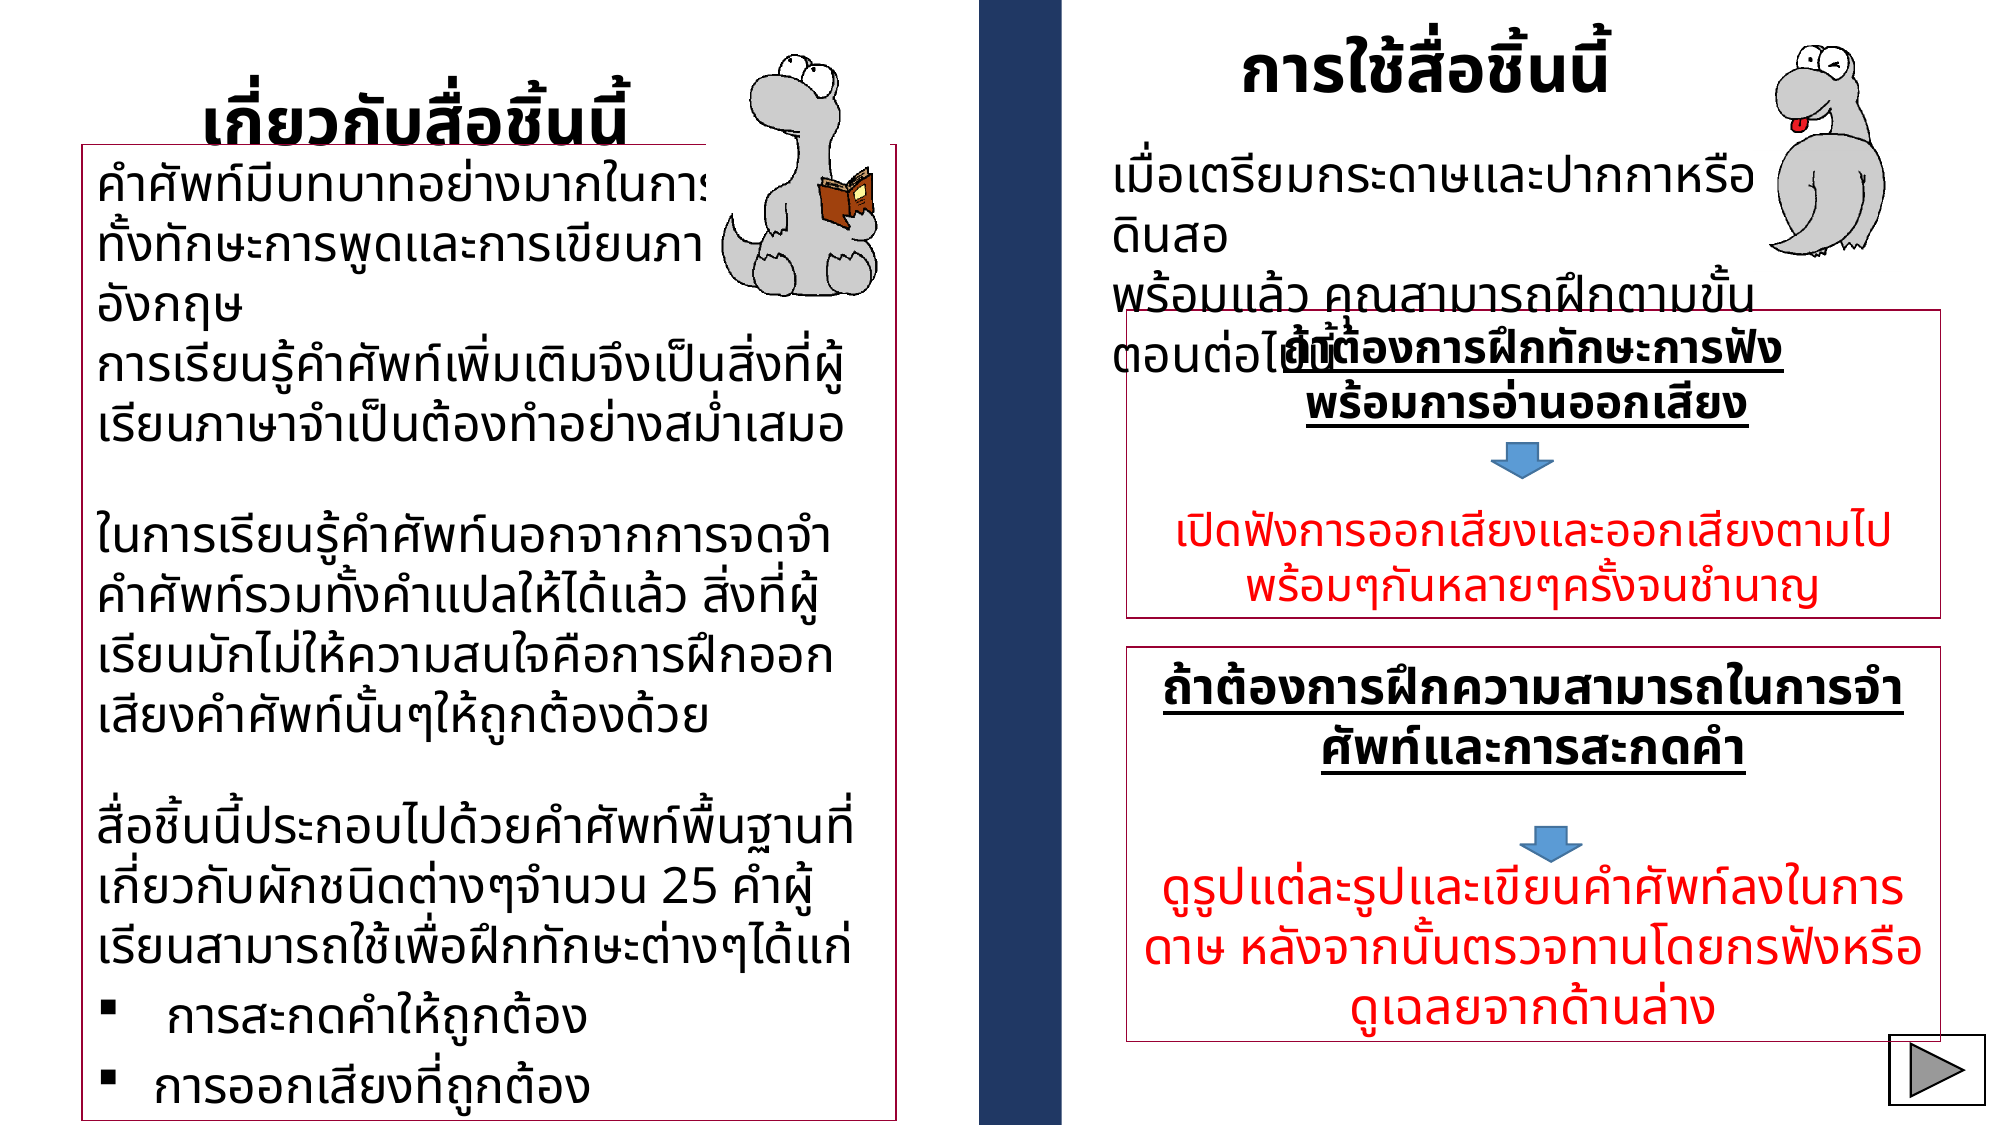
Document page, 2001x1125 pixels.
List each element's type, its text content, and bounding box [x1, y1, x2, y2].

picture [705, 36, 890, 308]
picture [1753, 29, 1903, 272]
text_box [1490, 442, 1555, 480]
text_box [1519, 825, 1583, 863]
text_box [978, 0, 1063, 1125]
text_box เกี่ยวกับสื่อชิ้นนี้ [58, 70, 705, 167]
text_box การใช้สื่อชิ้นนี้ [1167, 17, 1685, 115]
text_box ถ้าต้องการฝึกความสามารถในการจำศัพท์และการสะกดคำ ดูรูปแต่ละรูปและเขียนคำศัพท์ลงในการดาษ หลังจากนั้นตรวจทานโดยกรฟังหรือดูเฉลยจากด้านล่าง [1126, 647, 1941, 1042]
text_box ถ้าต้องการฝึกทักษะการฟัง พร้อมการอ่านออกเสียง เปิดฟังการออกเสียงและออกเสียงตามไปพร้อมๆกันหลายๆครั้งจนชำนาญ [1126, 309, 1941, 618]
text_box เมื่อเตรียมกระดาษและปากกาหรือดินสอ พร้อมแล้ว คุณสามารถฝึกตามขั้นตอนต่อไปนี้ [1096, 135, 1828, 391]
text_box คำศัพท์มีบทบาทอย่างมากในการสื่อสาร ทั้งทักษะการพูดและการเขียนภาษาอังกฤษ การเรียนรู้คำศัพท์เพิ่มเติมจึงเป็นสิ่งที่ผู้เรียนภาษาจำเป็นต้องทำอย่างสม่ำเสมอ ในการเรียนรู้คำศัพท์นอกจากการจดจำคำศัพท์รวมทั้งคำแปลให้ได้แล้ว สิ่งที่ผู้เรียนมักไม่ให้ความสนใจคือการฝึกออกเสียงคำศัพท์นั้นๆให้ถูกต้องด้วย สื่อชิ้นนี้ประกอบไปด้วยคำศัพท์พื้นฐานที่เกี่ยวกับผักชนิดต่างๆจำนวน 25 คำผู้เรียนสามารถใช้เพื่อฝึกทักษะต่างๆได้แก่ การสะกดคำให้ถูกต้อง การออกเสียงที่ถูกต้อง [82, 144, 897, 1121]
text_box [1888, 1034, 1986, 1106]
